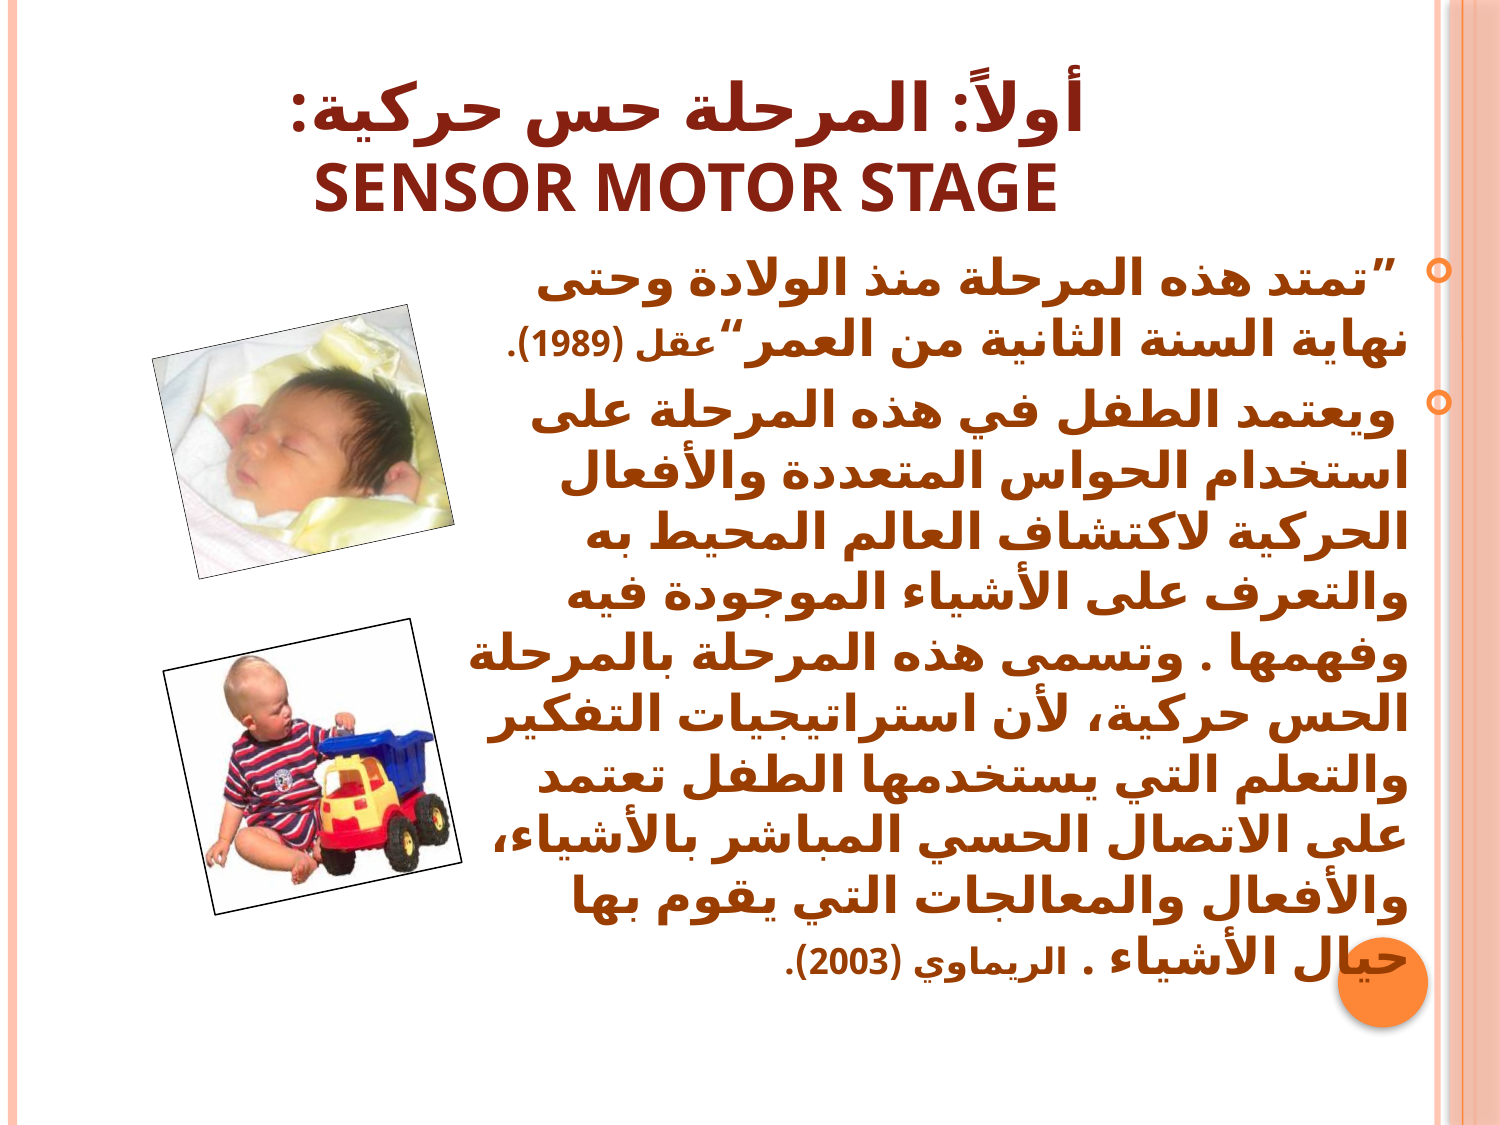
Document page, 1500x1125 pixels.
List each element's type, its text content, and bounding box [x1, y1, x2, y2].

list ”تمتد هذه المرحلة منذ الولادة وحتى نهاية السنة الثانية من العمر“عقل (1989). ويعتمد الطفل في هذه المرحلة على استخدام الحواس المتعددة والأفعال الحركية لاكتشاف العالم المحيط به والتعرف على الأشياء الموجودة فيه وفهمها . وتسمى هذه المرحلة بالمرحلة الحس حركية، لأن استراتيجيات التفكير والتعلم التي يستخدمها الطفل تعتمد على الاتصال الحسي المباشر بالأشياء، والأفعال والمعالجات التي يقوم بها حيال الأشياء . الريماوي (2003). [445, 237, 1466, 1025]
picture [153, 306, 453, 578]
title أولاً: المرحلة حس حركية: Sensor Motor Stage [75, 45, 1300, 233]
picture [165, 620, 460, 913]
